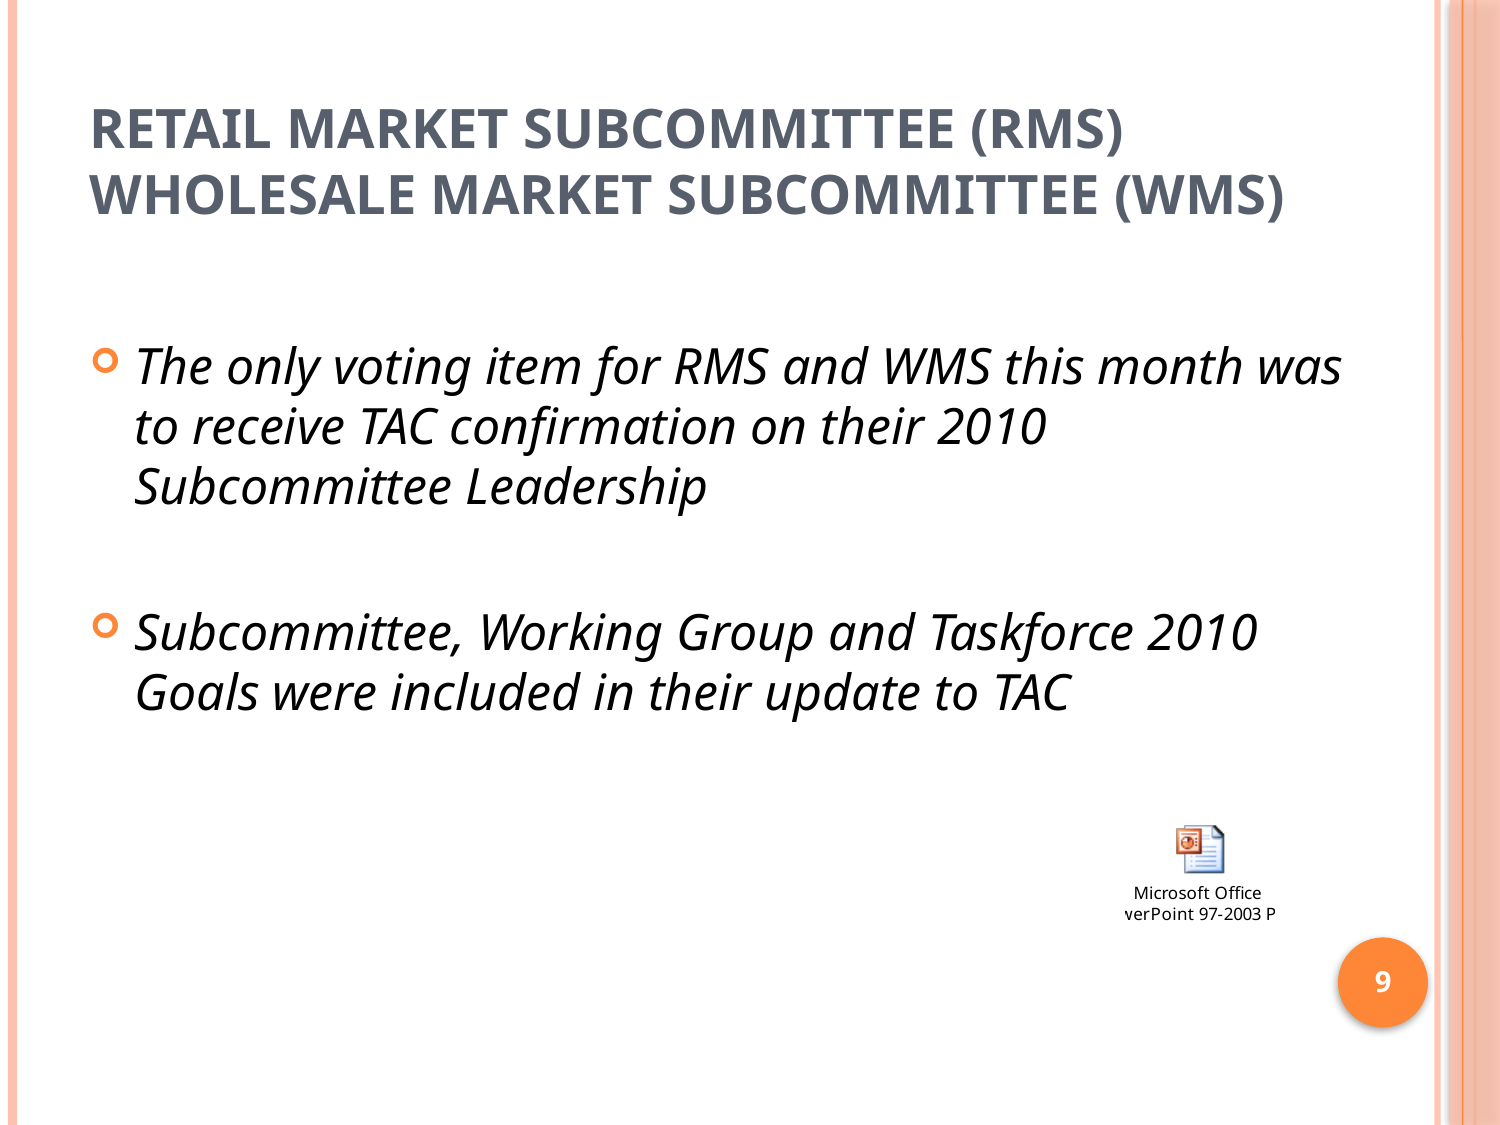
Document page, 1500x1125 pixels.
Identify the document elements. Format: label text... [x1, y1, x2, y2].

list The only voting item for RMS and WMS this month was to receive TAC confirmation on their 2010 Subcommittee Leadership Subcommittee, Working Group and Taskforce 2010 Goals were included in their update to TAC [75, 262, 1375, 1088]
slide_number 9 [1333, 940, 1434, 1027]
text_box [1124, 824, 1276, 943]
title Retail Market Subcommittee (RMS) Wholesale Market Subcommittee (WMS) [75, 45, 1338, 233]
